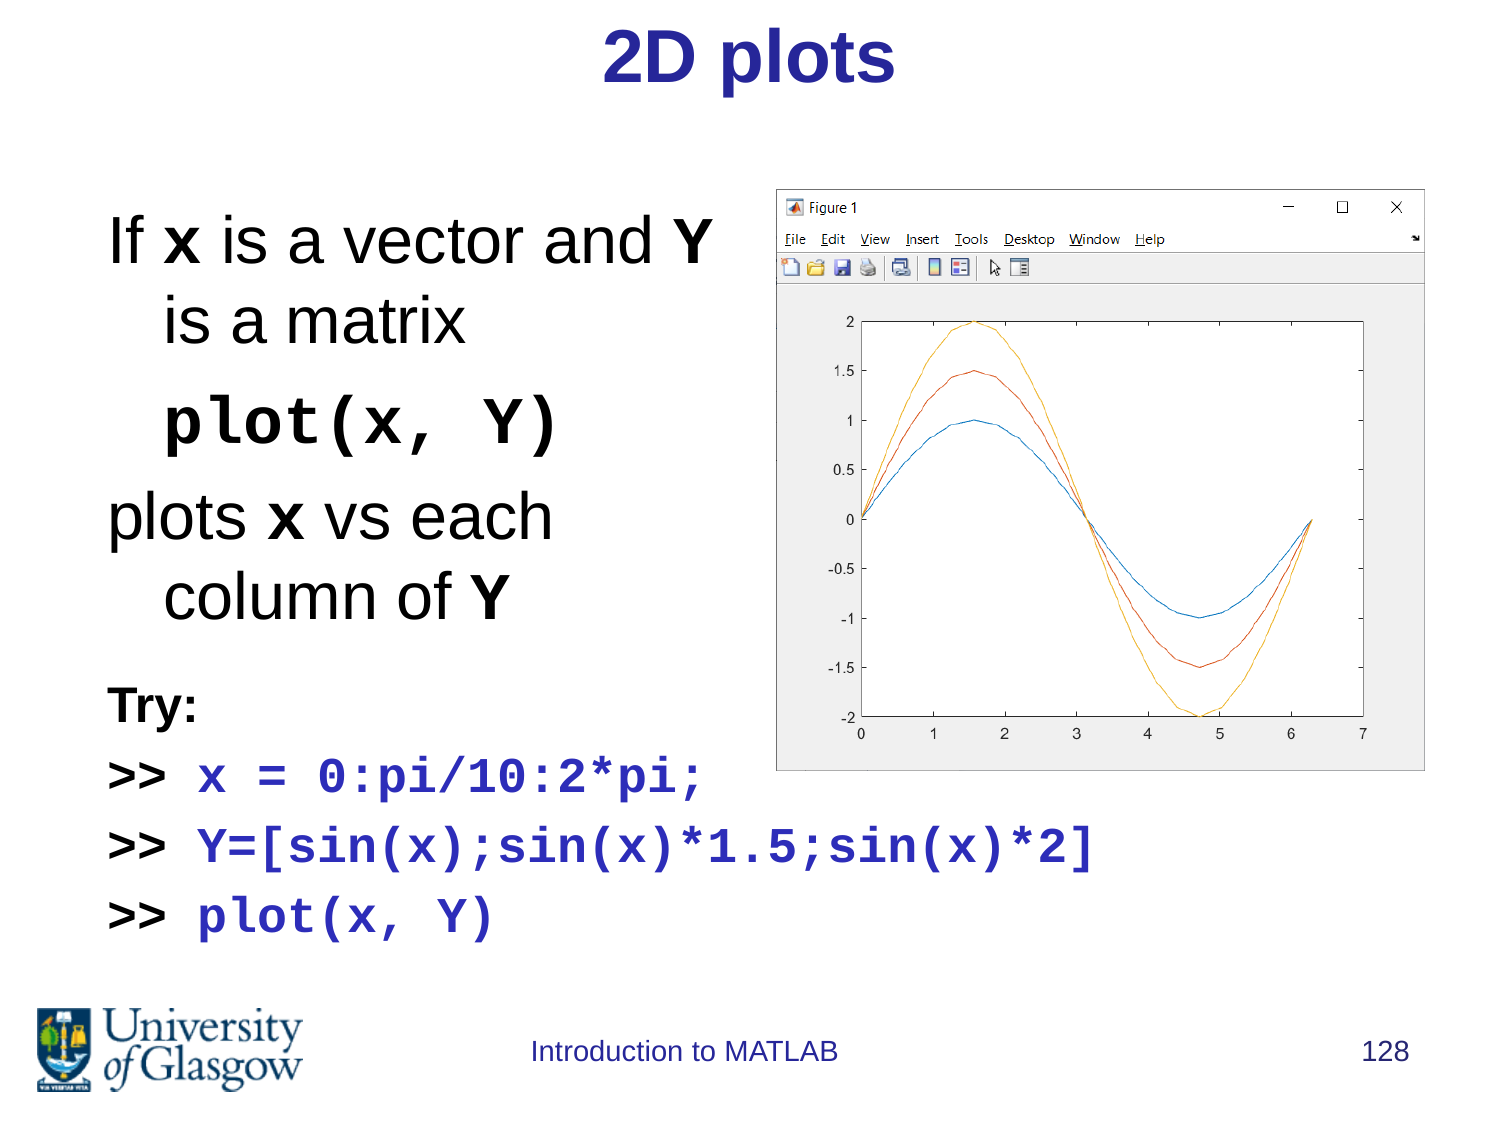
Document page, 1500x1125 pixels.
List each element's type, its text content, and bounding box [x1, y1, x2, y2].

title 2D plots [0, 0, 1500, 124]
picture [776, 189, 1425, 771]
text_box Try: >> x = 0:pi/10:2*pi; >> Y=[sin(x);sin(x)*1.5;sin(x)*2] >> plot(x, Y) [92, 665, 1239, 951]
slide_number 128 [1074, 1024, 1425, 1103]
footer Introduction to MATLAB [447, 1024, 923, 1103]
picture [37, 1008, 303, 1092]
list If x is a vector and Y is a matrix plot(x, Y) plots x vs each column of Y [92, 189, 771, 501]
